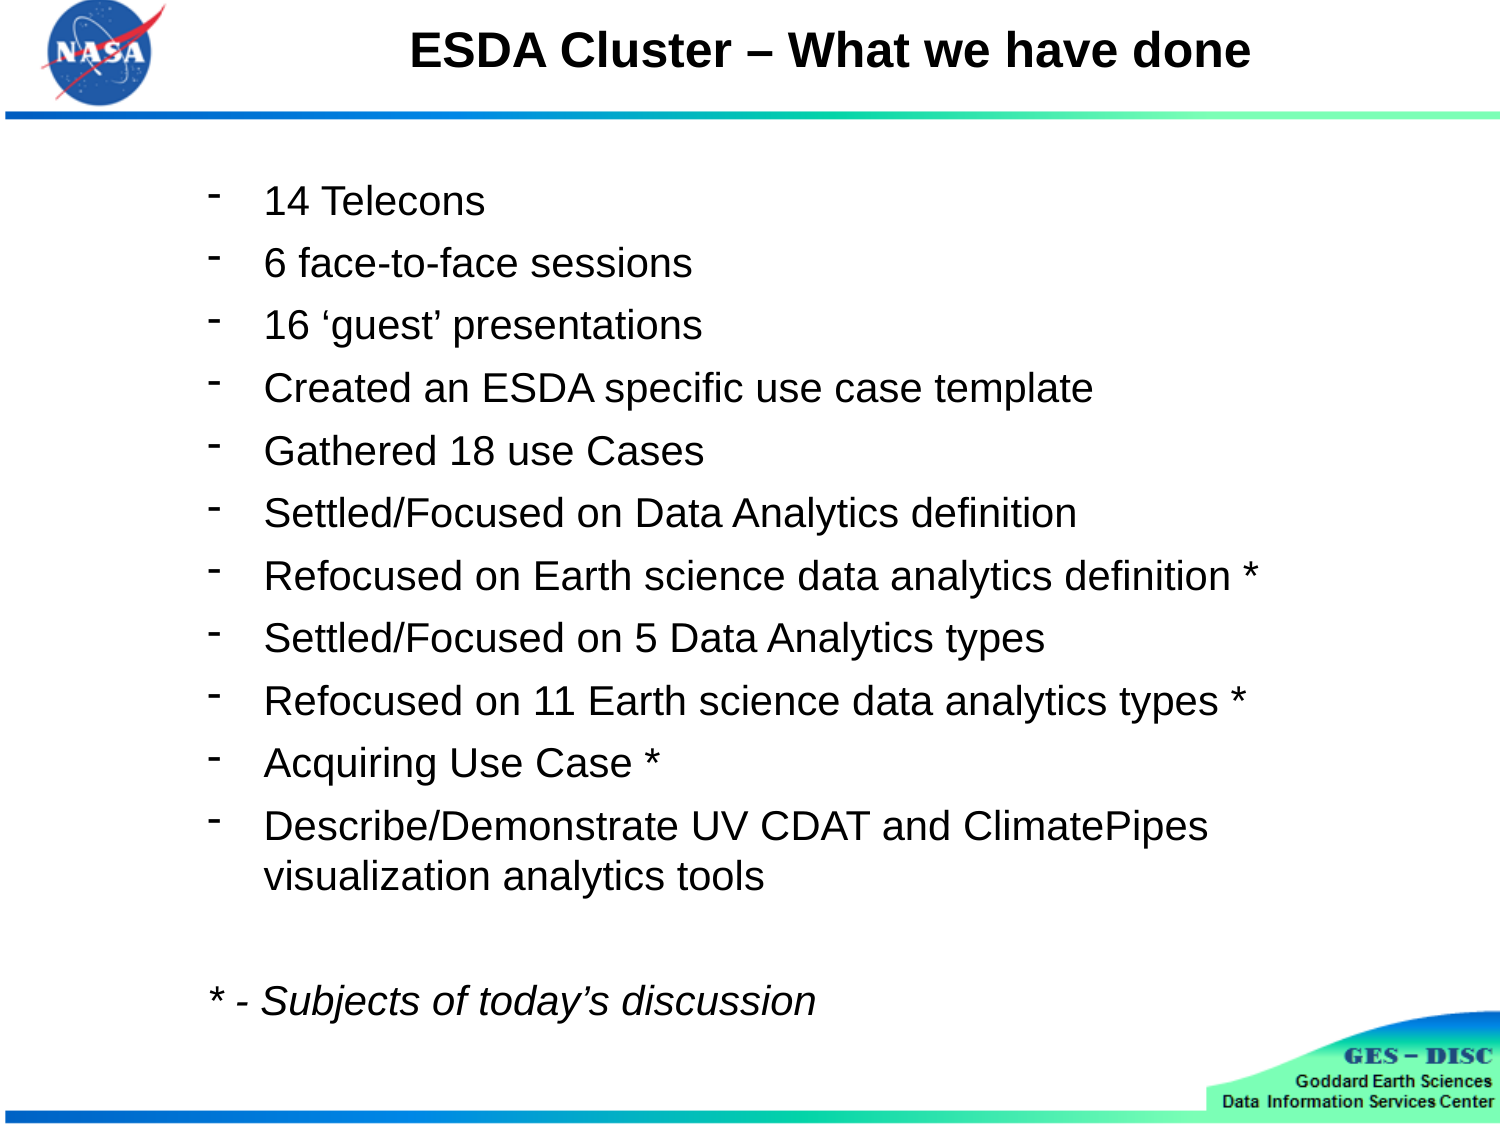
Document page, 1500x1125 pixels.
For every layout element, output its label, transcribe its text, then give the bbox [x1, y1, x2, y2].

title ESDA Cluster – What we have done [124, 29, 1500, 93]
list 14 Telecons 6 face-to-face sessions 16 ‘guest’ presentations Created an ESDA specific use case template Gathered 18 use Cases Settled/Focused on Data Analytics definition Refocused on Earth science data analytics definition * Settled/Focused on 5 Data Analytics types Refocused on 11 Earth science data analytics types * Acquiring Use Case * Describe/Demonstrate UV CDAT and ClimatePipes visualization analytics tools * - Subjects of today’s discussion [192, 158, 1351, 484]
text_box [4, 0, 1500, 1125]
